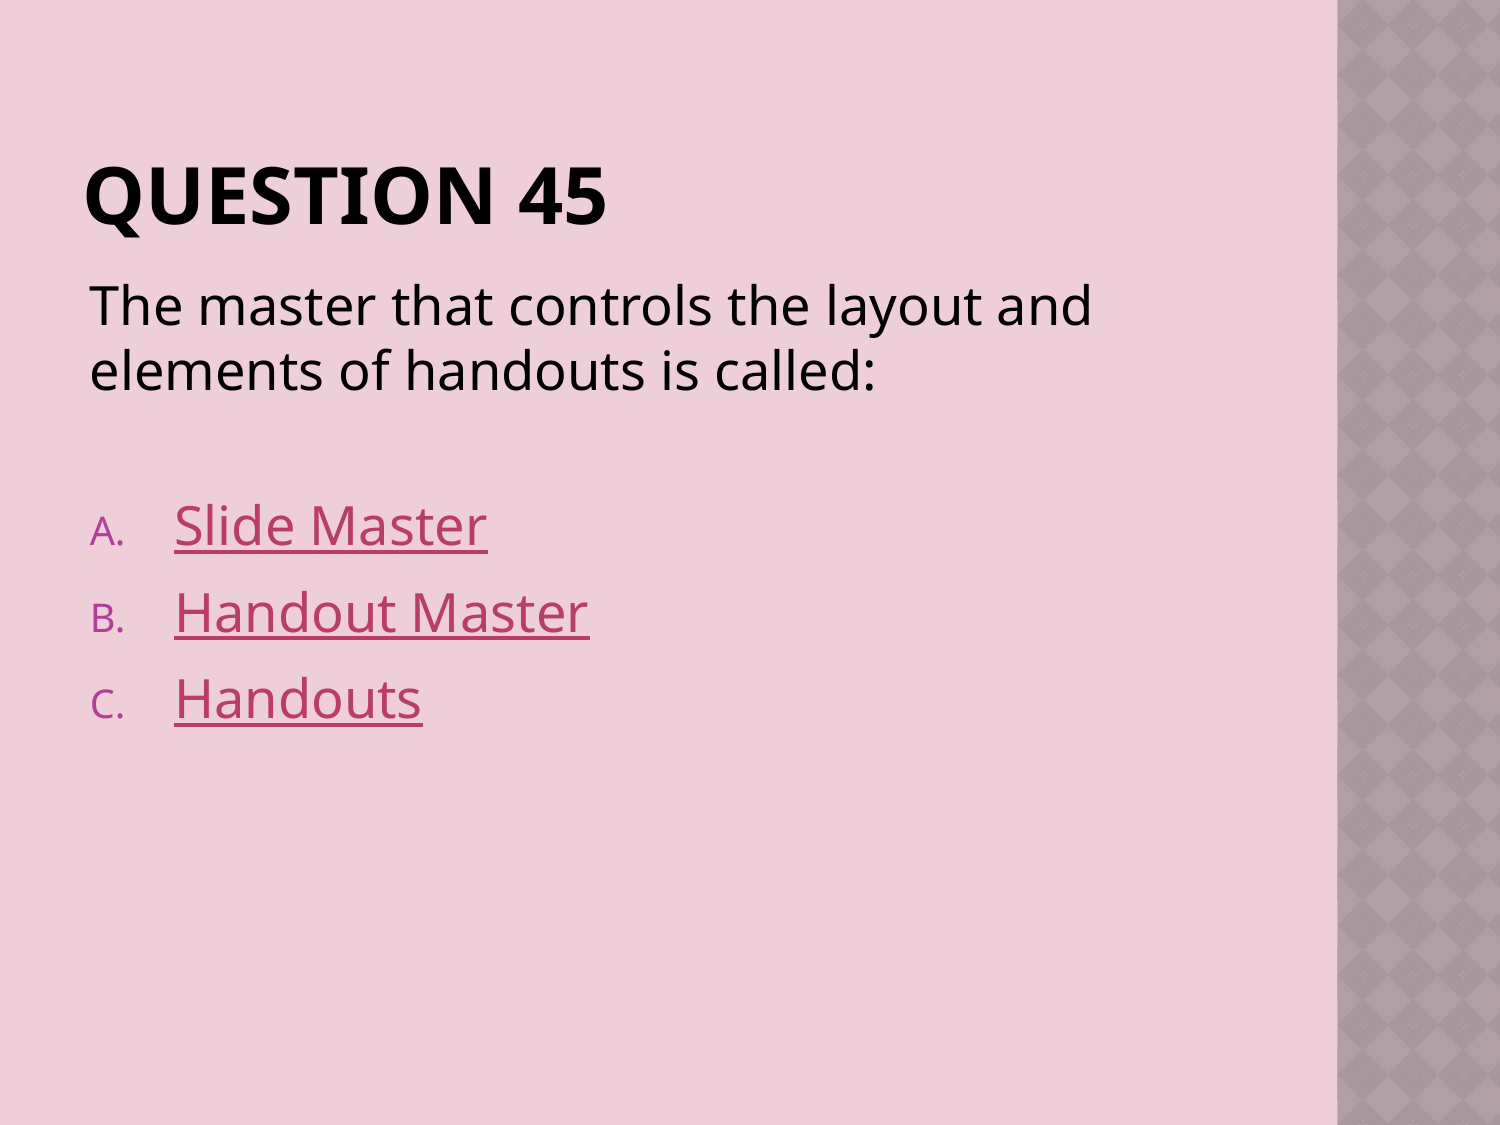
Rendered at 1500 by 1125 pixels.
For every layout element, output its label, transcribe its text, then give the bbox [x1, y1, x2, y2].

list The master that controls the layout and elements of handouts is called: Slide Master Handout Master Handouts [75, 264, 1263, 1059]
title Question 45 [75, 52, 1263, 240]
